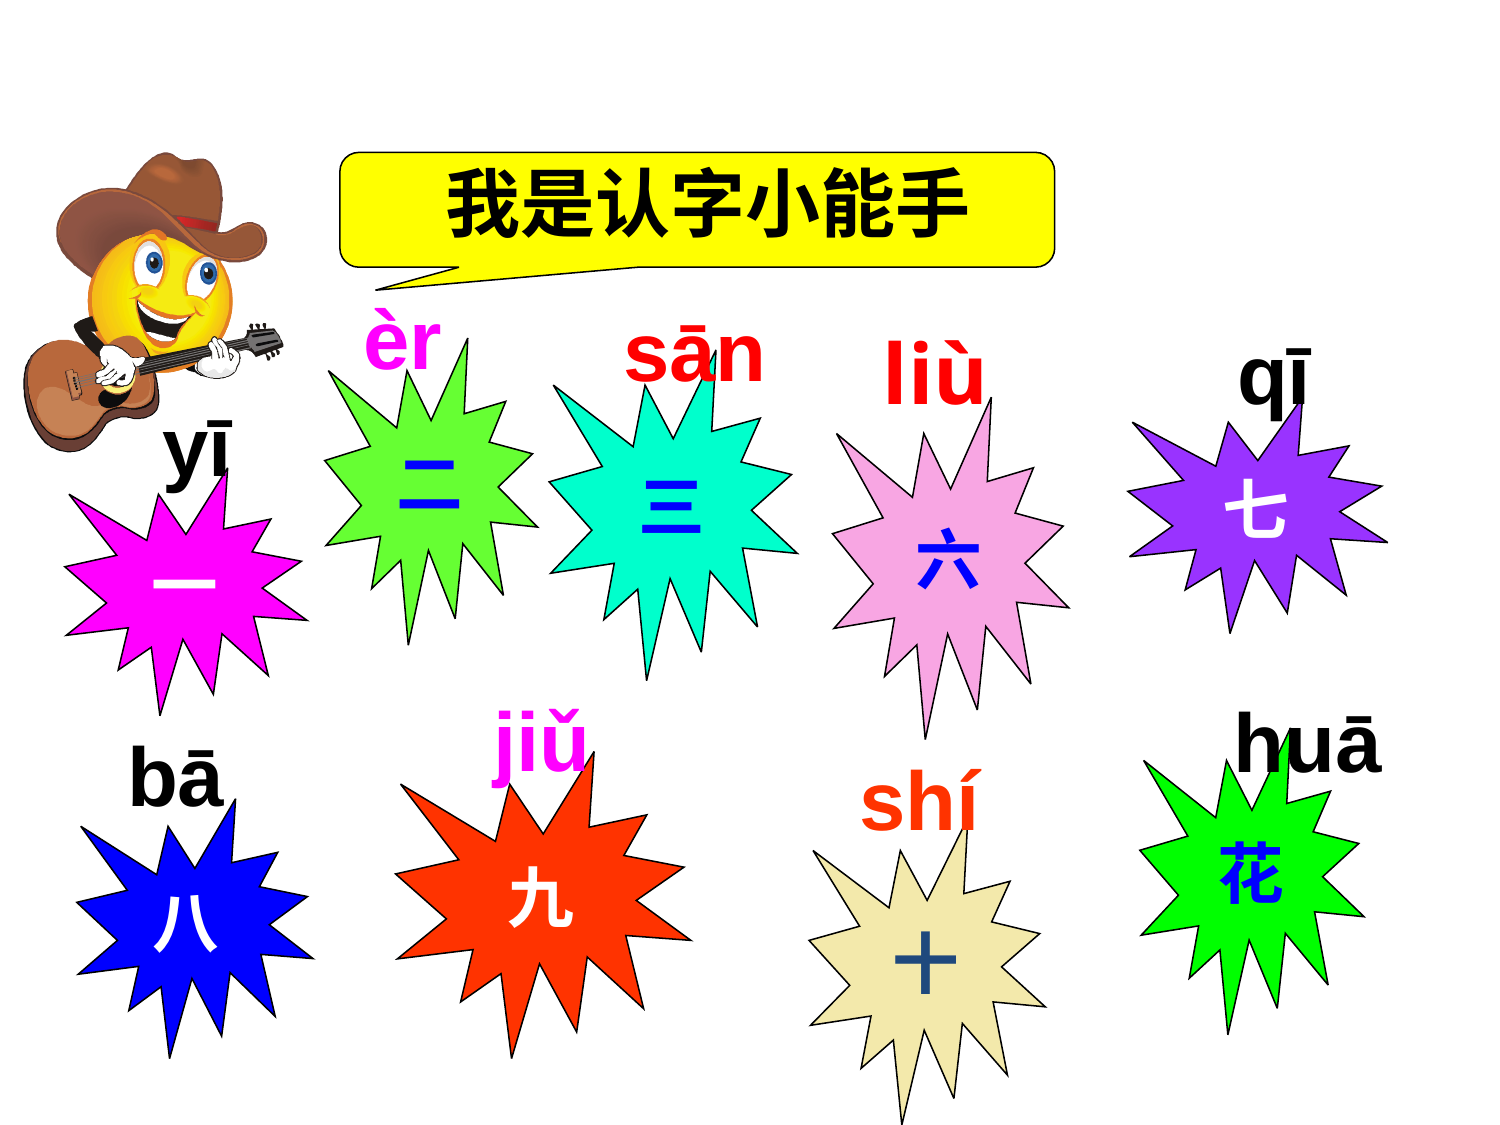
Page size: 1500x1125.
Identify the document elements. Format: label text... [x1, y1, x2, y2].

text_box shí [844, 739, 1046, 855]
text_box qī [1222, 314, 1500, 430]
text_box jiǔ [478, 680, 668, 796]
text_box huā [1219, 681, 1424, 797]
text_box èr [348, 278, 565, 394]
text_box 一 [64, 494, 308, 716]
text_box 我是认字小能手 [430, 148, 1105, 254]
text_box 八 [76, 826, 313, 1059]
text_box 九 [395, 784, 691, 1059]
text_box 三 [549, 394, 798, 680]
picture [23, 152, 284, 453]
text_box yī [147, 385, 325, 501]
text_box 七 [1127, 422, 1388, 634]
text_box 十 [809, 850, 1046, 1125]
text_box 六 [832, 430, 1069, 739]
text_box sān [608, 290, 916, 406]
text_box liù [868, 314, 1046, 430]
text_box 二 [325, 370, 538, 646]
text_box [339, 152, 1054, 278]
text_box bā [112, 716, 302, 831]
text_box 花 [1139, 760, 1365, 1035]
